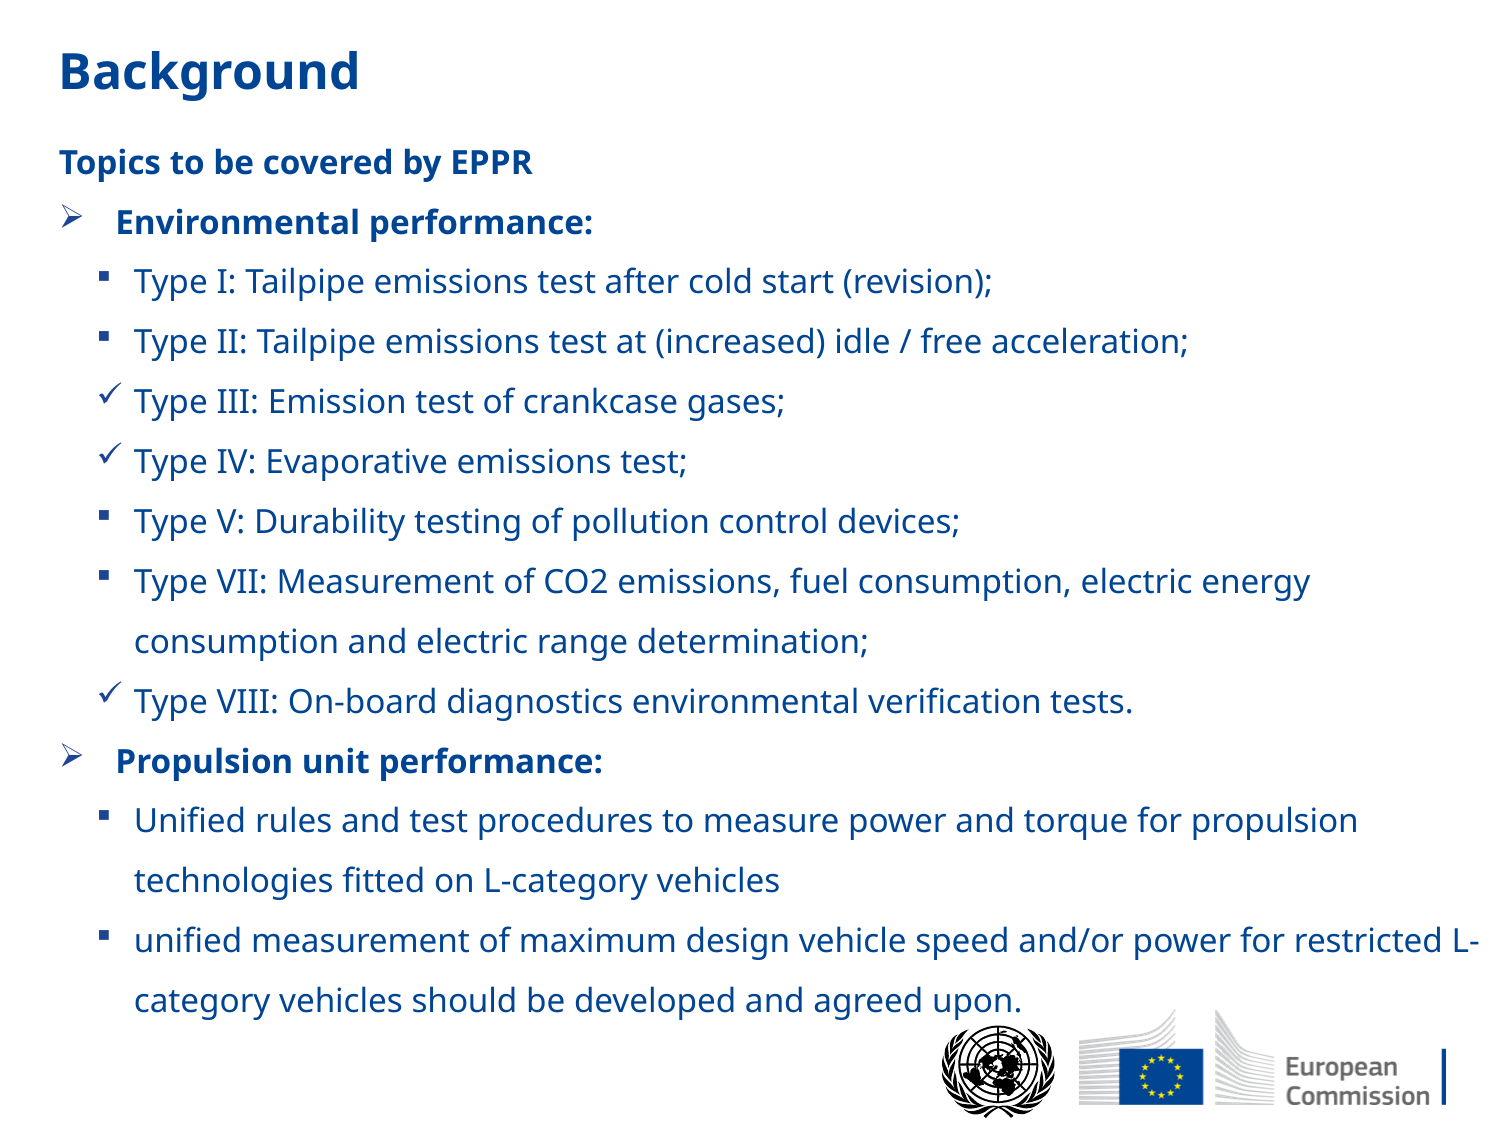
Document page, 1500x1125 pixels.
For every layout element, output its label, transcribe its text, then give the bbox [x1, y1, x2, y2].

title Background [0, 4, 1500, 107]
picture [1078, 1097, 1447, 1106]
list Topics to be covered by EPPR Environmental performance: Type I: Tailpipe emissions test after cold start (revision); Type II: Tailpipe emissions test at (increased) idle / free acceleration; Type III: Emission test of crankcase gases; Type IV: Evaporative emissions test; Type V: Durability testing of pollution control devices; Type VII: Measurement of CO2 emissions, fuel consumption, electric energy consumption and electric range determination; Type VIII: On-board diagnostics environmental verification tests. Propulsion unit performance: Unified rules and test procedures to measure power and torque for propulsion technologies fitted on L-category vehicles unified measurement of maximum design vehicle speed and/or power for restricted L-category vehicles should be developed and agreed upon. [0, 107, 1500, 1097]
